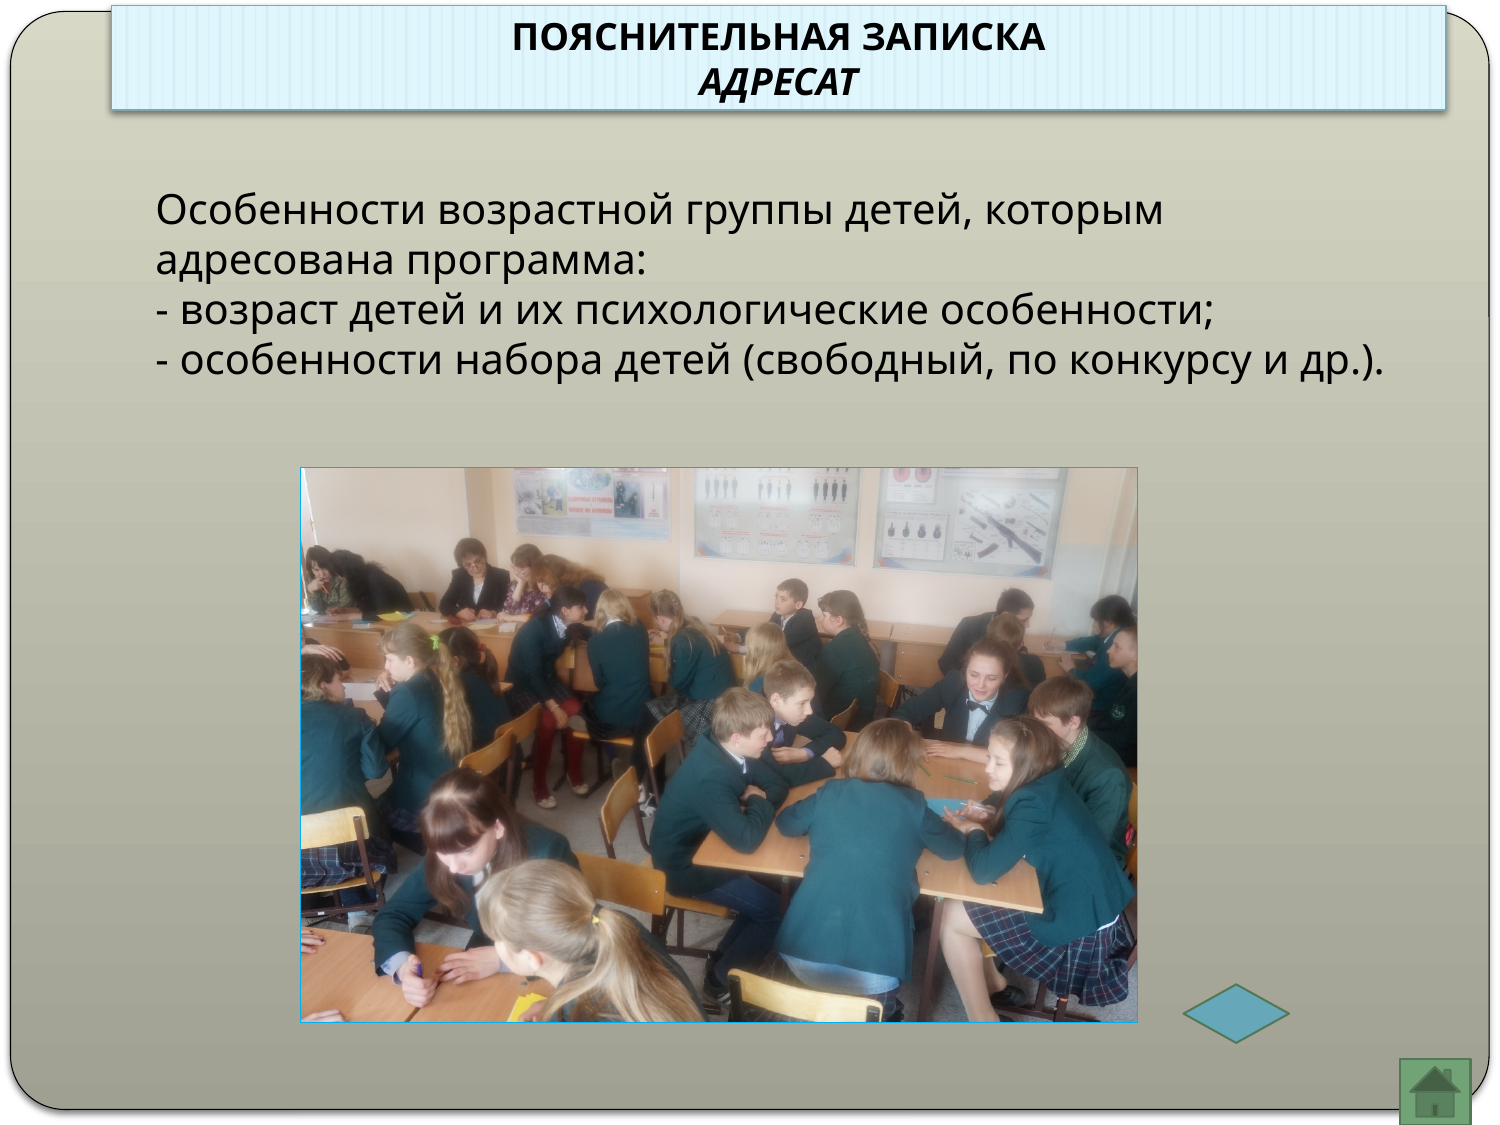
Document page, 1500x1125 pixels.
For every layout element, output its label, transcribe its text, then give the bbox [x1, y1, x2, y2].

text_box ПОЯСНИТЕЛЬНАЯ ЗАПИСКА АДРЕСАТ [111, 5, 1447, 111]
text_box Особенности возрастной группы детей, которым адресована программа: - возраст детей и их психологические особенности; - особенности набора детей (свободный, по конкурсу и др.). [140, 175, 1418, 436]
text_box [1182, 983, 1291, 1044]
picture [302, 469, 1136, 1021]
text_box [1399, 1058, 1472, 1125]
